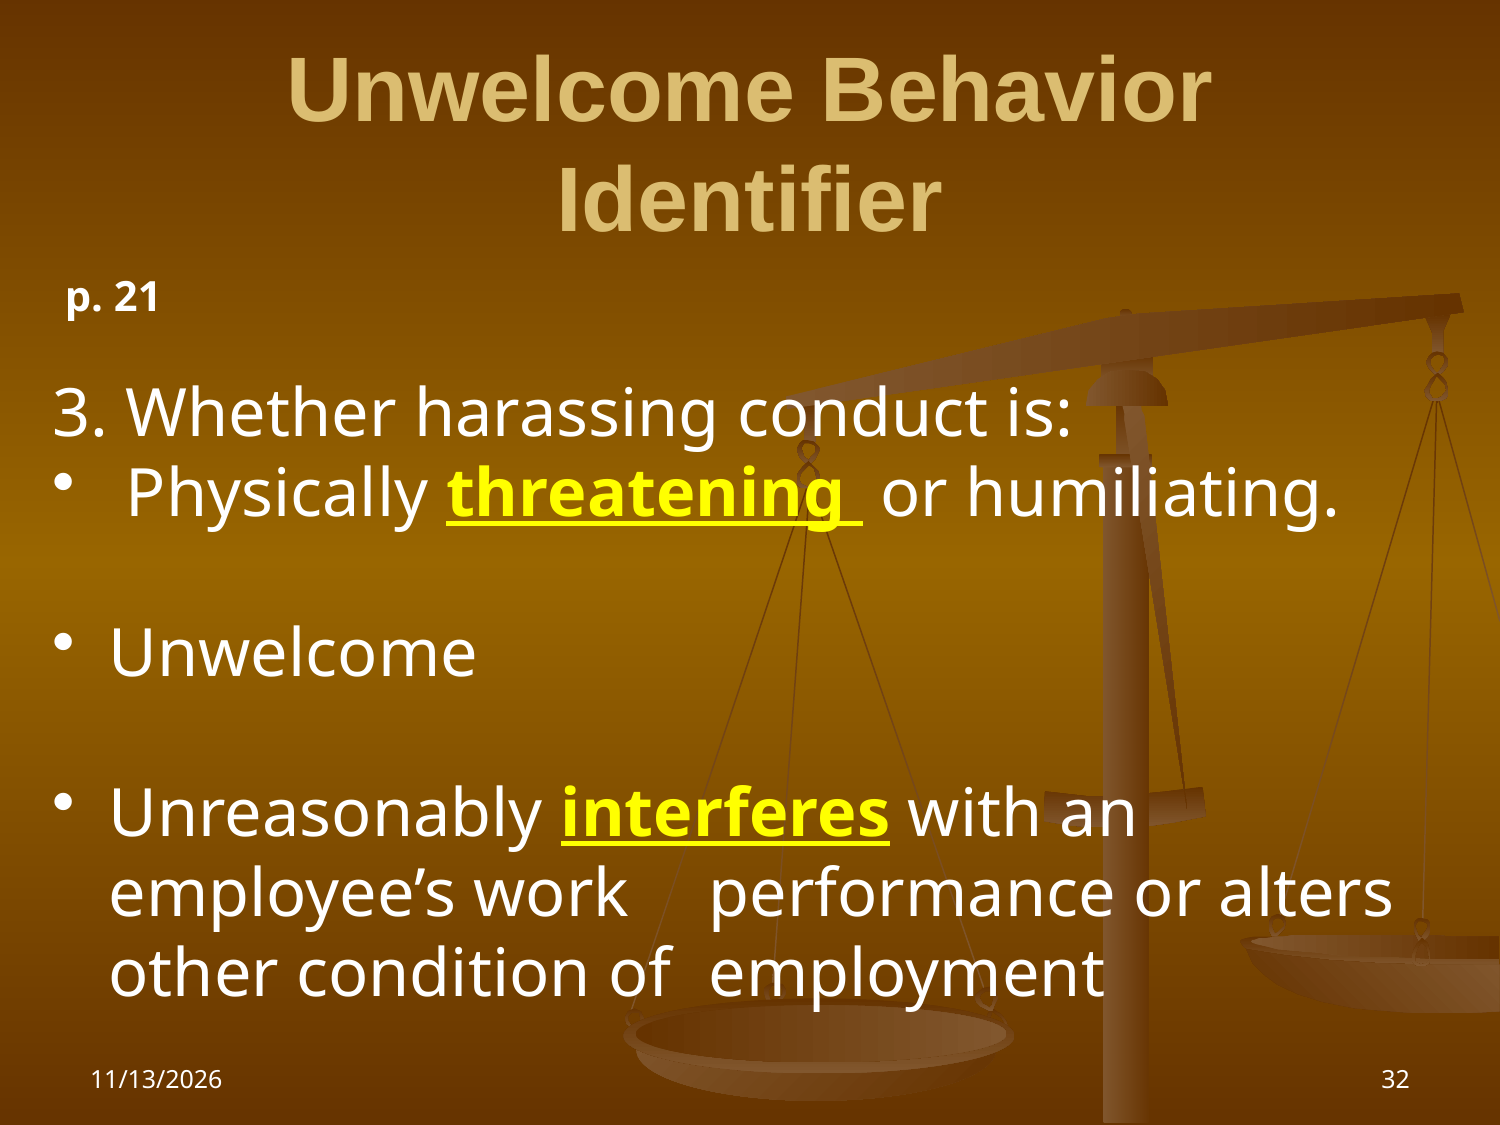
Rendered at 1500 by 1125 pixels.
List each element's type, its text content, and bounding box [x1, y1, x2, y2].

title Unwelcome Behavior Identifier [74, 45, 1426, 234]
text_box p. 21 [49, 262, 188, 328]
text_box 3. Whether harassing conduct is: Physically threatening or humiliating. Unwelcome Unreasonably interferes with an employee’s work performance or alters other condition of employment [37, 362, 1438, 1017]
slide_number 32 [1074, 1029, 1426, 1106]
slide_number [74, 1029, 426, 1106]
